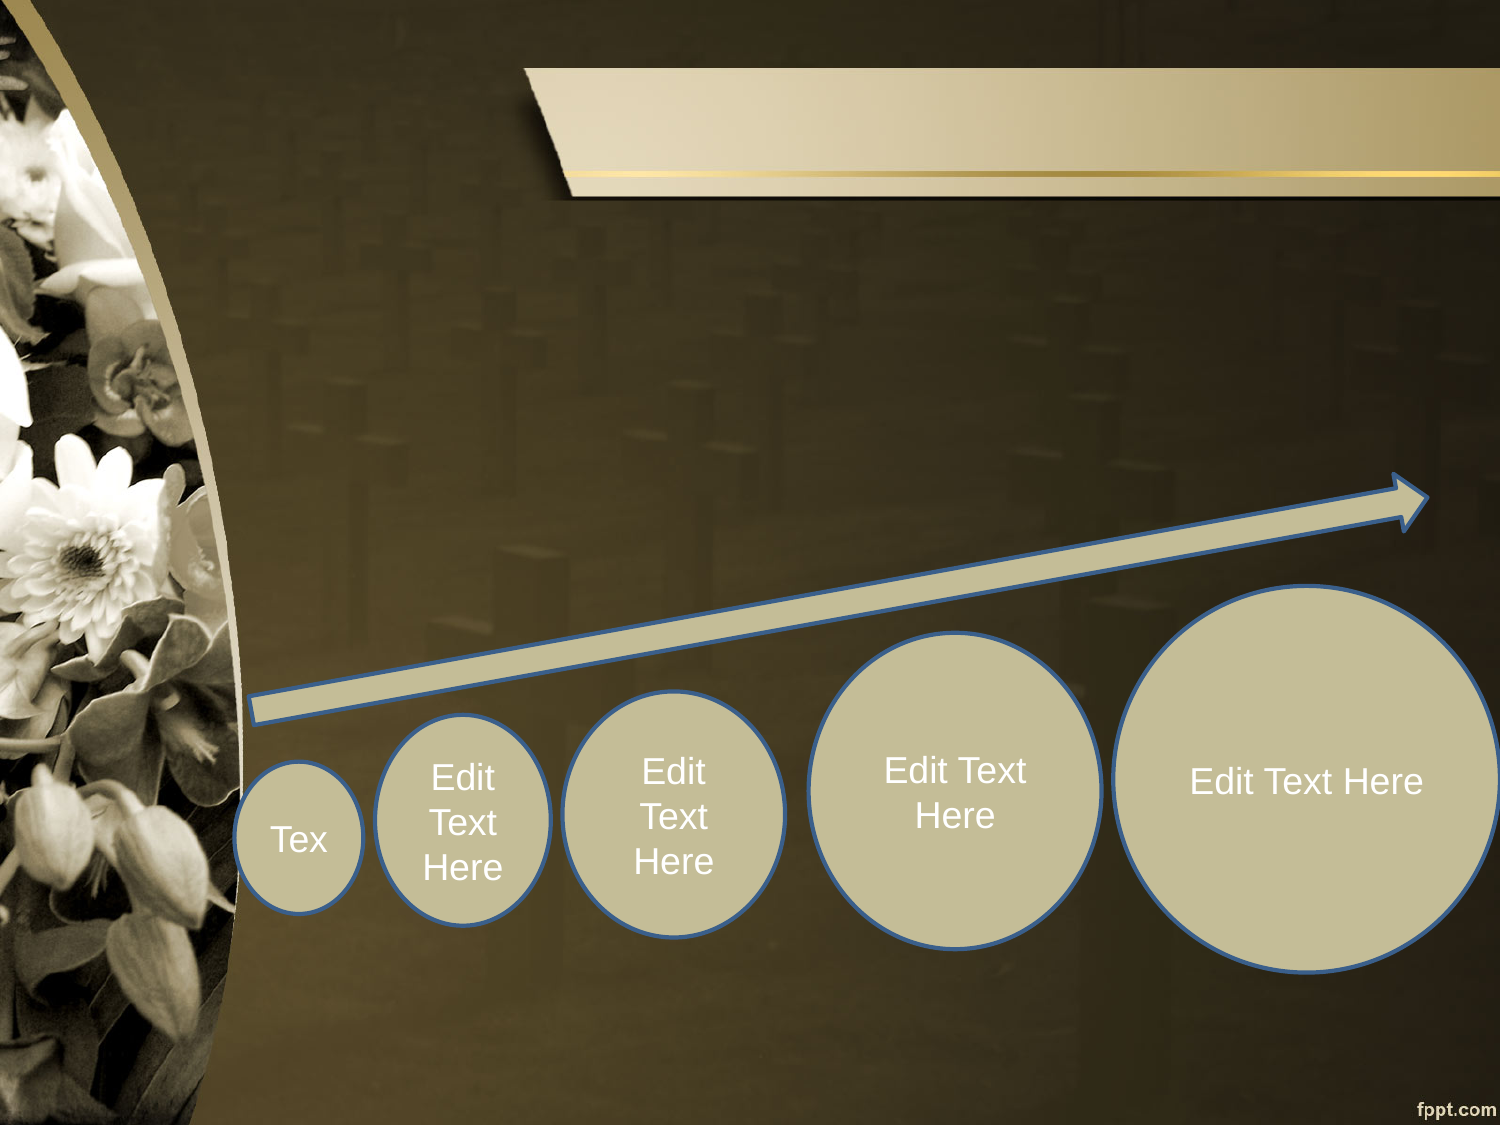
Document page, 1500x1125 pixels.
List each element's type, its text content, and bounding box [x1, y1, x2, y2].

text_box Edit Text Here [1111, 583, 1500, 975]
text_box Tex [232, 759, 366, 917]
text_box Edit Text Here [806, 630, 1104, 952]
text_box [246, 472, 1430, 728]
text_box Edit Text Here [372, 712, 553, 928]
picture [0, 0, 1500, 1125]
text_box Edit Text Here [560, 689, 788, 940]
